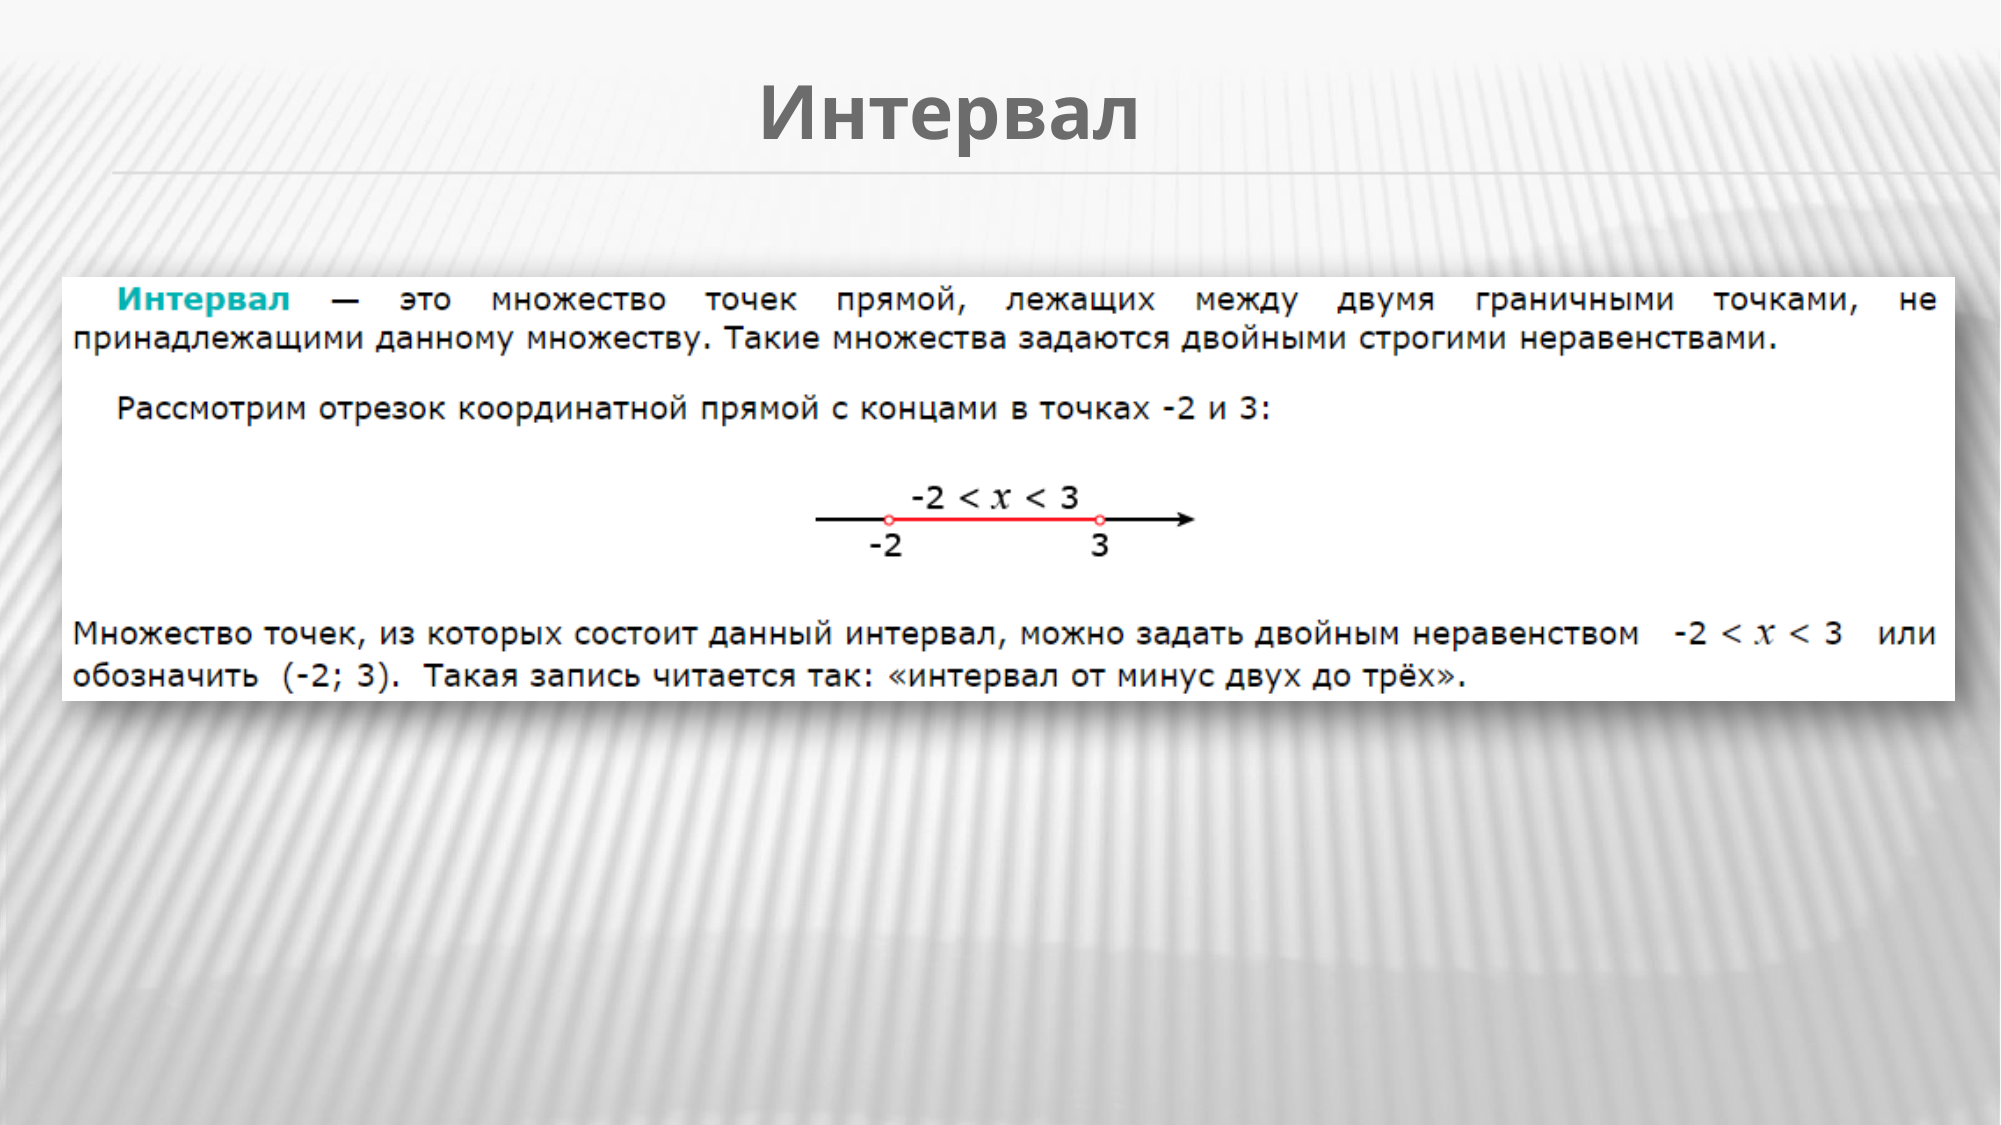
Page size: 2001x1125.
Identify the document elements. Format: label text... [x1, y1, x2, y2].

picture [61, 276, 1955, 701]
title Интервал [0, 40, 1900, 178]
